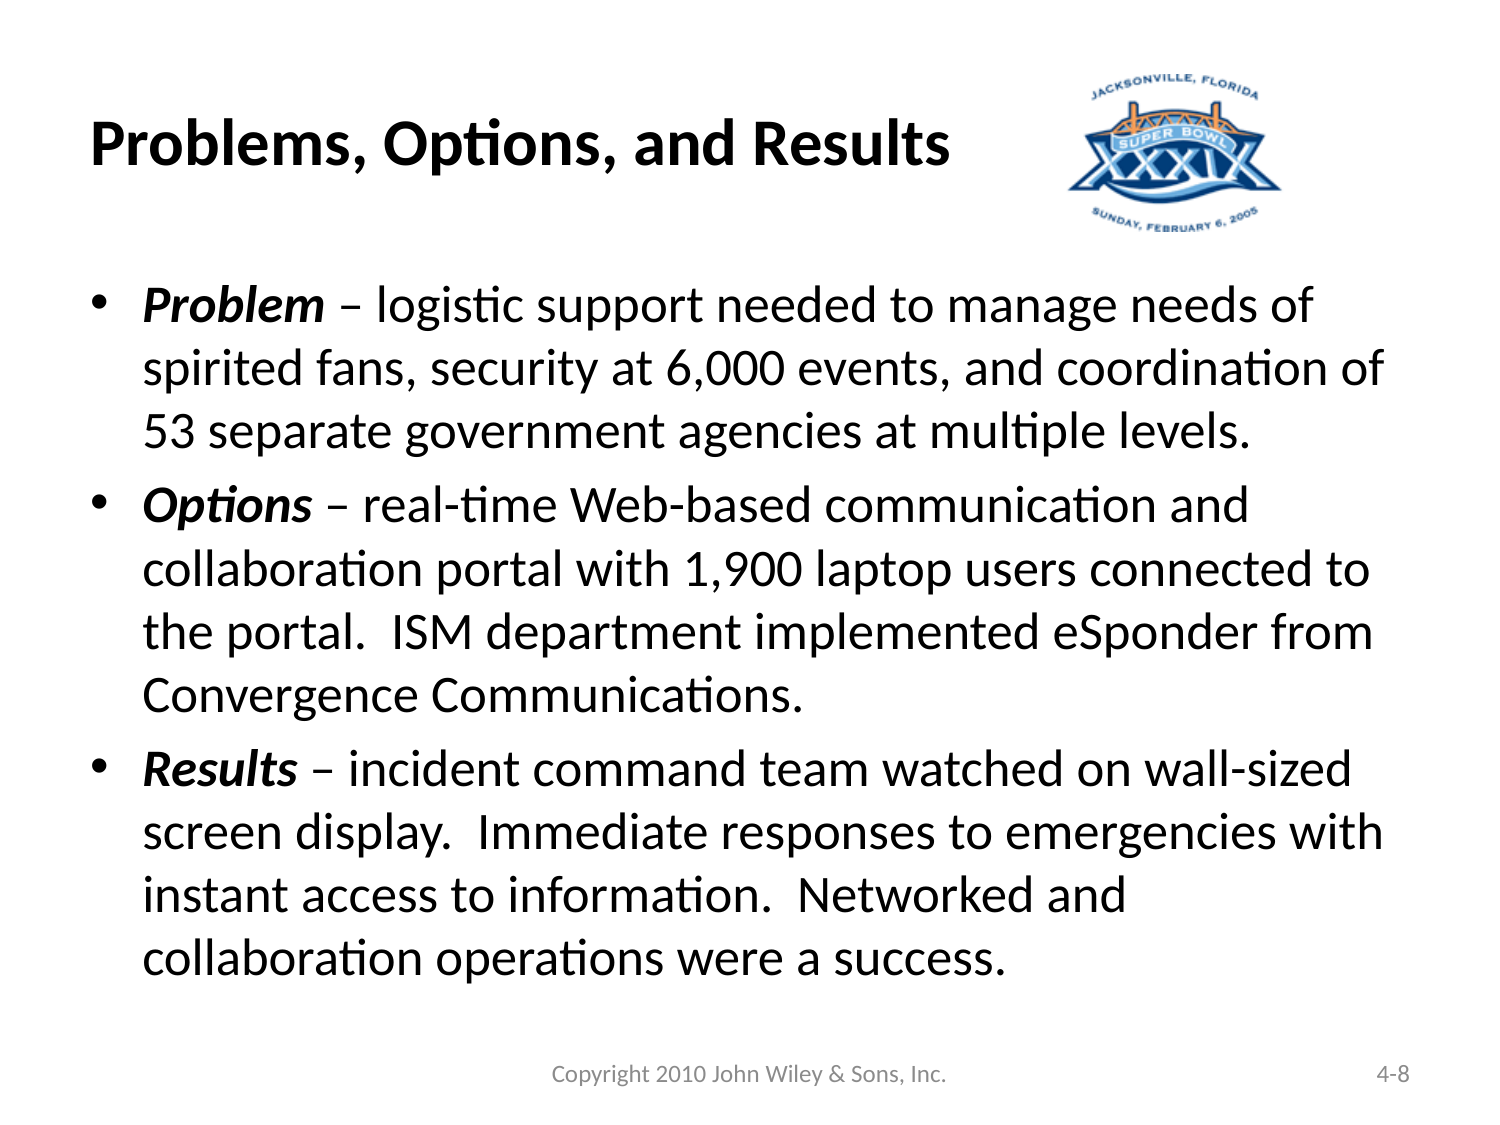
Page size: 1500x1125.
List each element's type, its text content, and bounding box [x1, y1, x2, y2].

title Problems, Options, and Results [75, 45, 1425, 233]
footer Copyright 2010 John Wiley & Sons, Inc. [512, 1042, 988, 1103]
list Problem – logistic support needed to manage needs of spirited fans, security at 6,000 events, and coordination of 53 separate government agencies at multiple levels. Options – real-time Web-based communication and collaboration portal with 1,900 laptop users connected to the portal. ISM department implemented eSponder from Convergence Communications. Results – incident command team watched on wall-sized screen display. Immediate responses to emergencies with instant access to information. Networked and collaboration operations were a success. [75, 262, 1425, 1005]
picture [1062, 74, 1288, 232]
slide_number 4-8 [1074, 1042, 1425, 1103]
